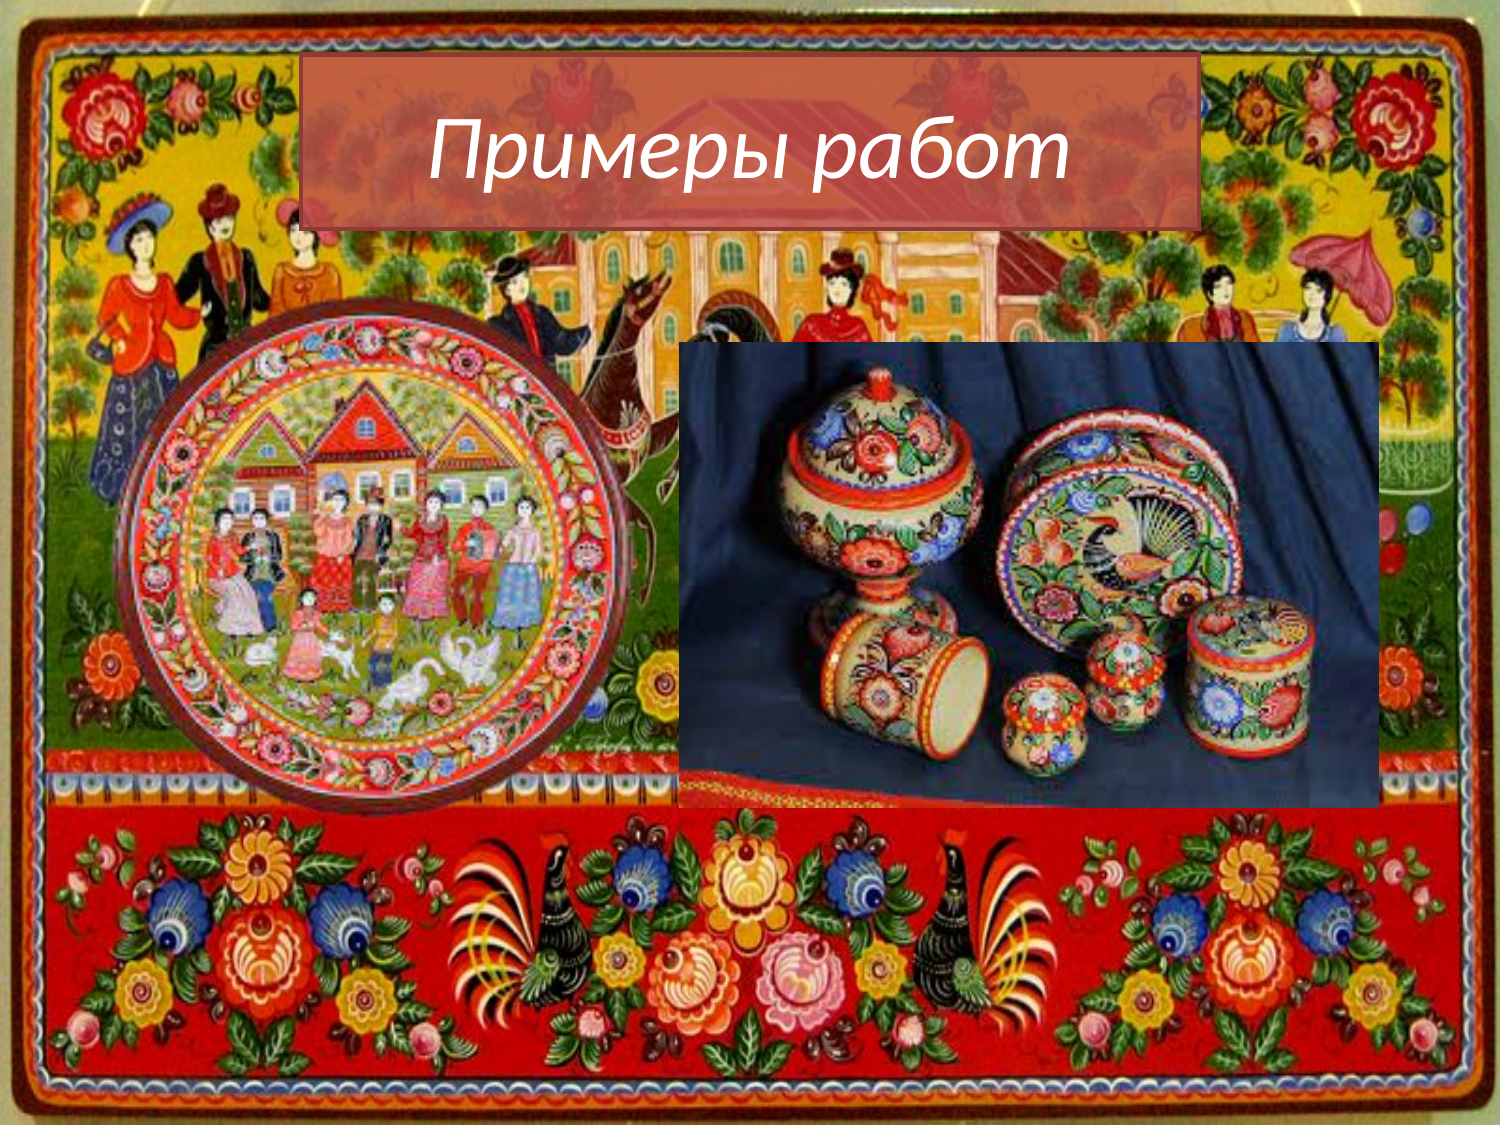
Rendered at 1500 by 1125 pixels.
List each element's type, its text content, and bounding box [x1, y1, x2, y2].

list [76, 255, 680, 858]
title Примеры работ [299, 52, 1201, 231]
picture [0, 0, 1500, 1125]
